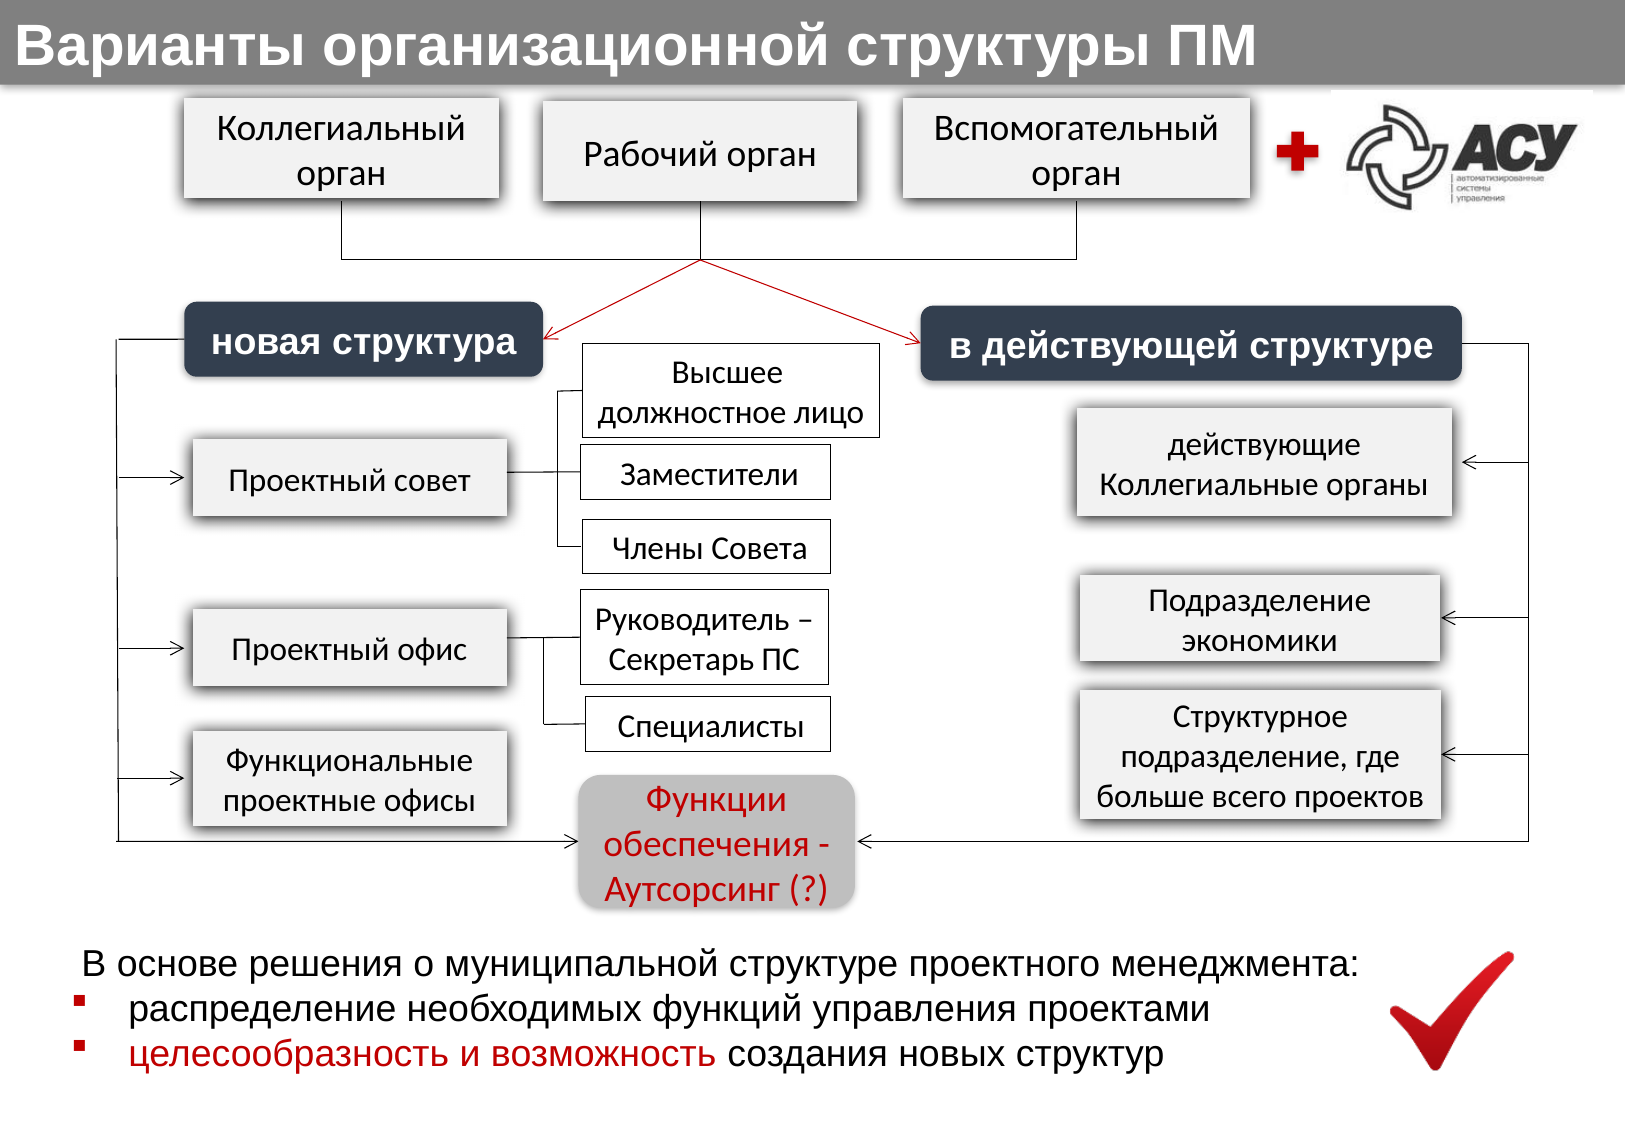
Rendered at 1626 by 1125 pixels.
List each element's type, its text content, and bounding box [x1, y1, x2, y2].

text_box Структурное подразделение, где больше всего проектов [1079, 689, 1442, 820]
text_box Варианты организационной структуры ПМ [0, 0, 1625, 85]
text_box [543, 259, 700, 340]
text_box Подразделение экономики [1079, 574, 1441, 662]
text_box Рабочий орган [542, 100, 858, 202]
text_box новая структура [183, 300, 545, 378]
picture [1380, 939, 1524, 1083]
text_box Заместители [580, 444, 831, 500]
text_box [1276, 131, 1319, 172]
text_box Проектный совет [191, 438, 508, 517]
text_box Члены Совета [582, 519, 831, 574]
text_box действующие Коллегиальные органы [1076, 407, 1453, 517]
text_box Функции обеспечения - Аутсорсинг (?) [577, 773, 856, 909]
text_box в действующей структуре [919, 304, 1463, 382]
text_box В основе решения о муниципальной структуре проектного менеджмента: распределение необходимых функций управления проектами целесообразность и возможность создания новых структур [56, 931, 1376, 1081]
text_box Вспомогательный орган [902, 97, 1251, 199]
text_box Специалисты [585, 696, 831, 752]
text_box Высшее должностное лицо [582, 343, 880, 438]
text_box Проектный офис [191, 608, 508, 687]
text_box Функциональные проектные офисы [191, 730, 508, 827]
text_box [700, 259, 921, 344]
text_box Руководитель – Секретарь ПС [580, 589, 829, 685]
picture [1331, 90, 1593, 231]
text_box Коллегиальный орган [183, 97, 500, 199]
